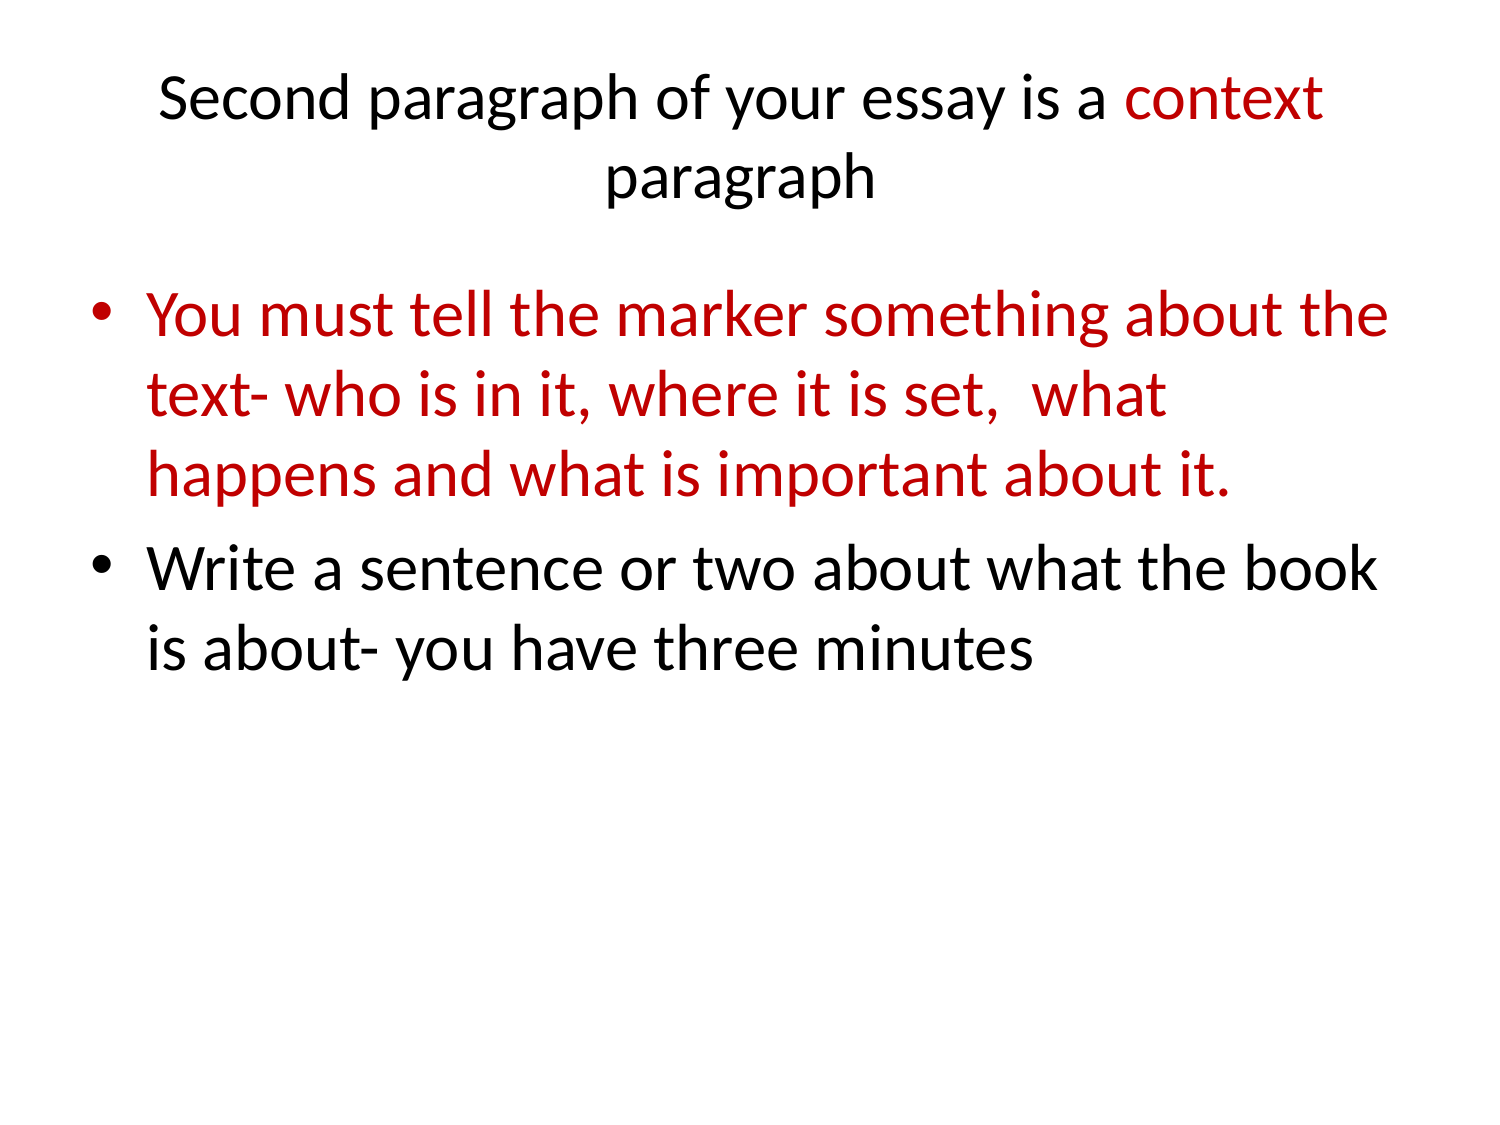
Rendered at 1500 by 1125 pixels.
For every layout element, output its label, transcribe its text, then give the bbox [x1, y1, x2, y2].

title Second paragraph of your essay is a context paragraph [0, 45, 1483, 220]
list You must tell the marker something about the text- who is in it, where it is set, what happens and what is important about it. Write a sentence or two about what the book is about- you have three minutes [75, 262, 1425, 1005]
